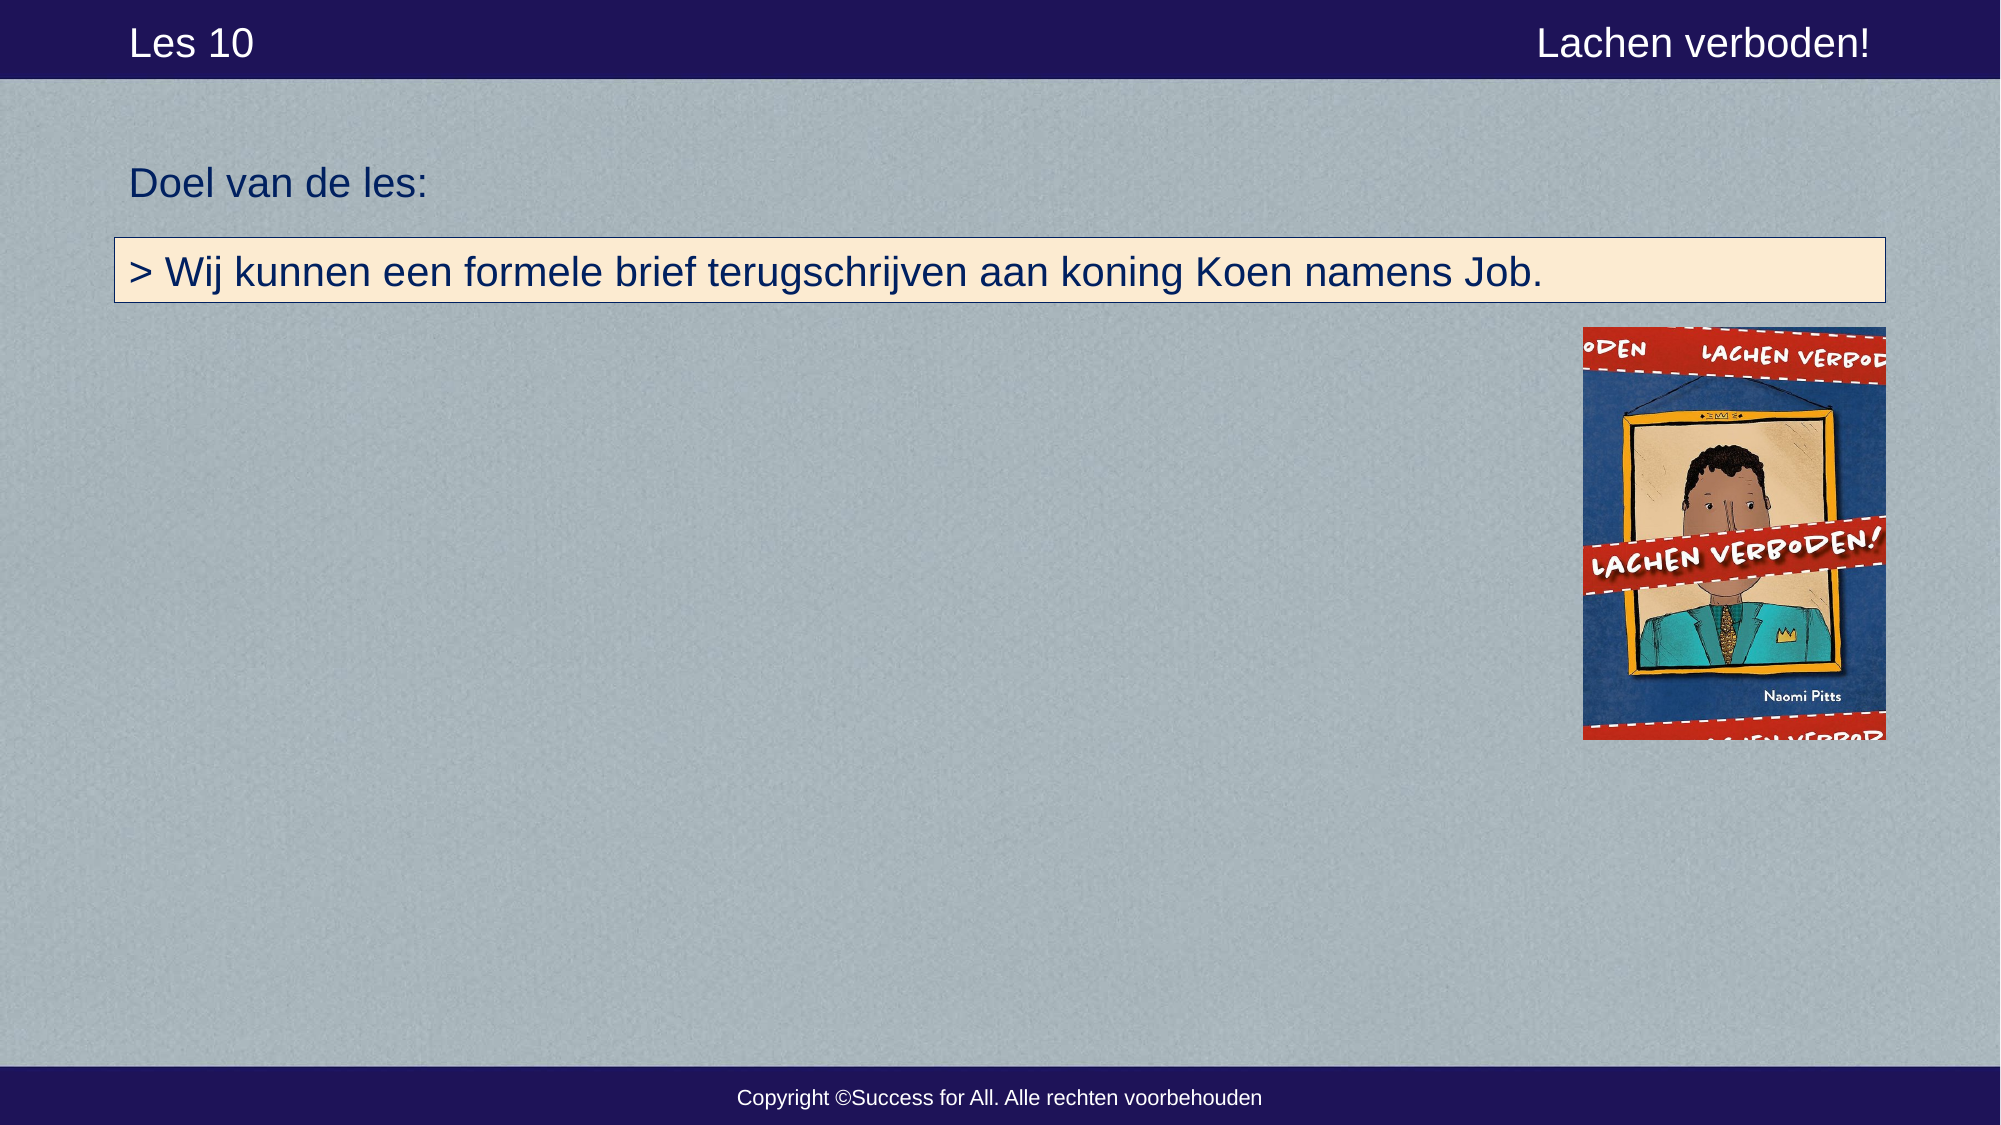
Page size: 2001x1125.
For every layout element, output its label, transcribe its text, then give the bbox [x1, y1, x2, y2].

text_box Lachen verboden! [999, 8, 1886, 123]
picture [0, 0, 2001, 1125]
text_box Copyright ©Success for All. Alle rechten voorbehouden [0, 1076, 2000, 1125]
text_box Les 10 [114, 8, 354, 73]
text_box > Wij kunnen een formele brief terugschrijven aan koning Koen namens Job. [114, 237, 1886, 303]
text_box Doel van de les: [113, 148, 1635, 214]
